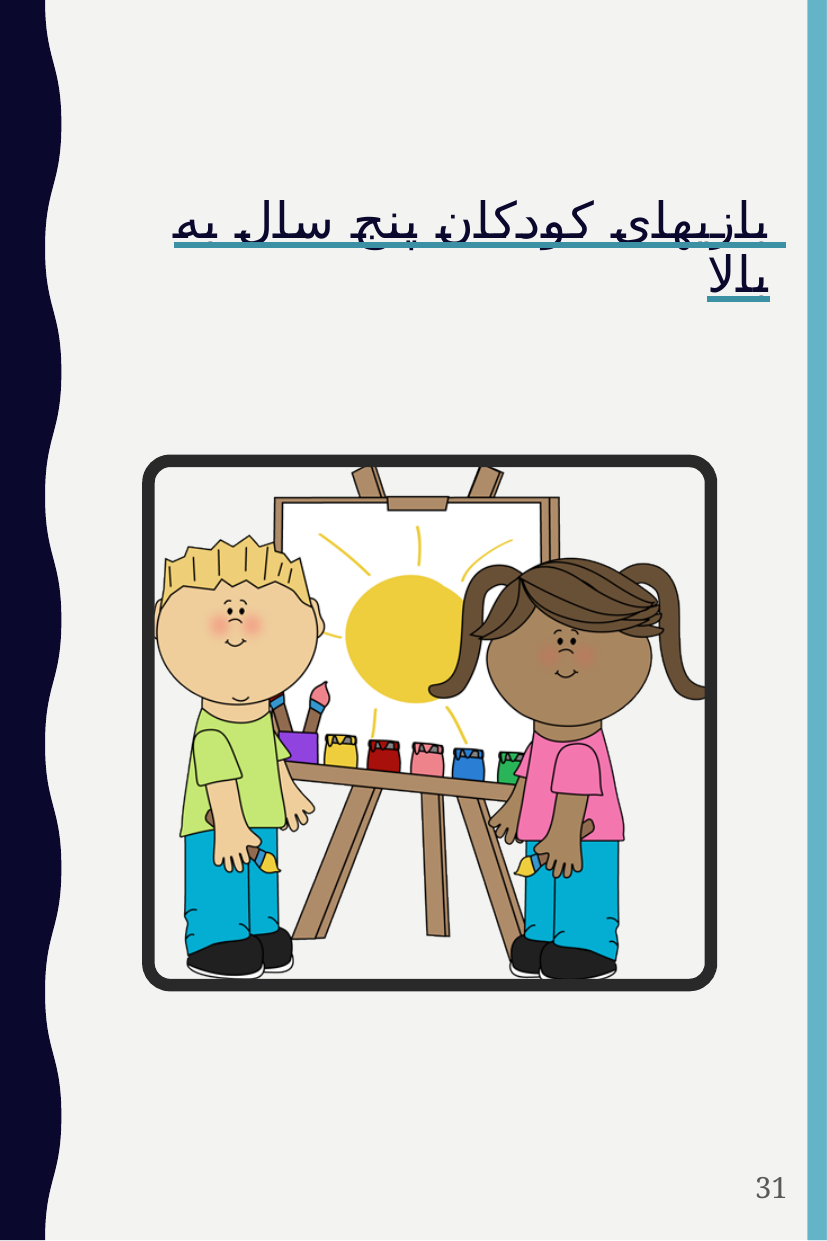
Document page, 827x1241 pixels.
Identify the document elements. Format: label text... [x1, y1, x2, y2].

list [148, 460, 711, 986]
slide_number 31 [725, 1157, 803, 1217]
title بازیهای کودکان پنج سال به بالا [107, 188, 784, 321]
